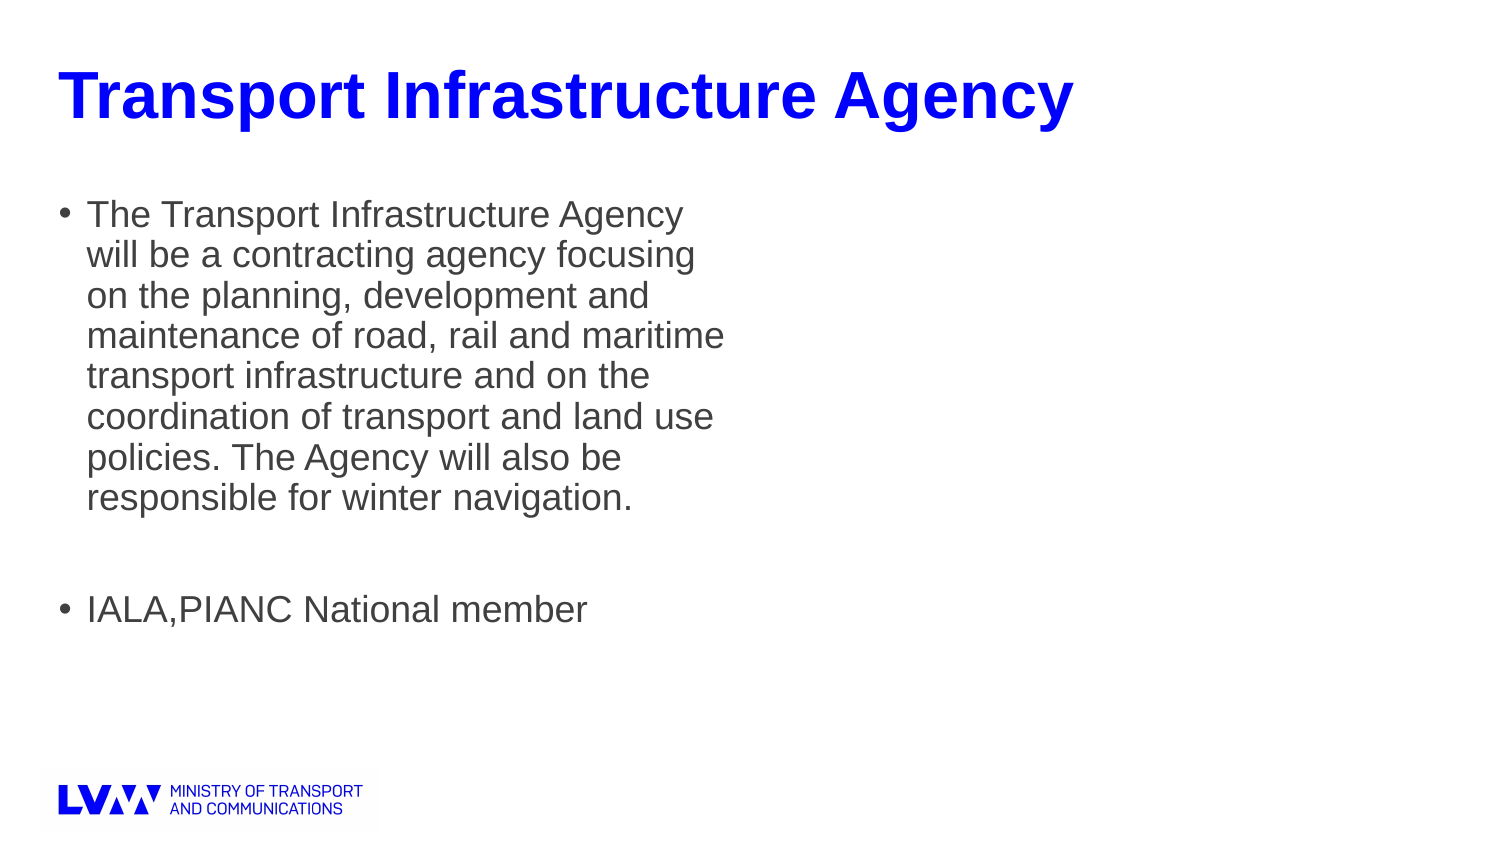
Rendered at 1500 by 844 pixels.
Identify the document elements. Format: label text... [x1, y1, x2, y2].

text_box The Transport Infrastructure Agency will be a contracting agency focusing on the planning, development and maintenance of road, rail and maritime transport infrastructure and on the coordination of transport and land use policies. The Agency will also be responsible for winter navigation. IALA,PIANC National member [58, 194, 1449, 651]
picture [41, 767, 380, 832]
text_box Transport Infrastructure Agency [59, 59, 1414, 133]
